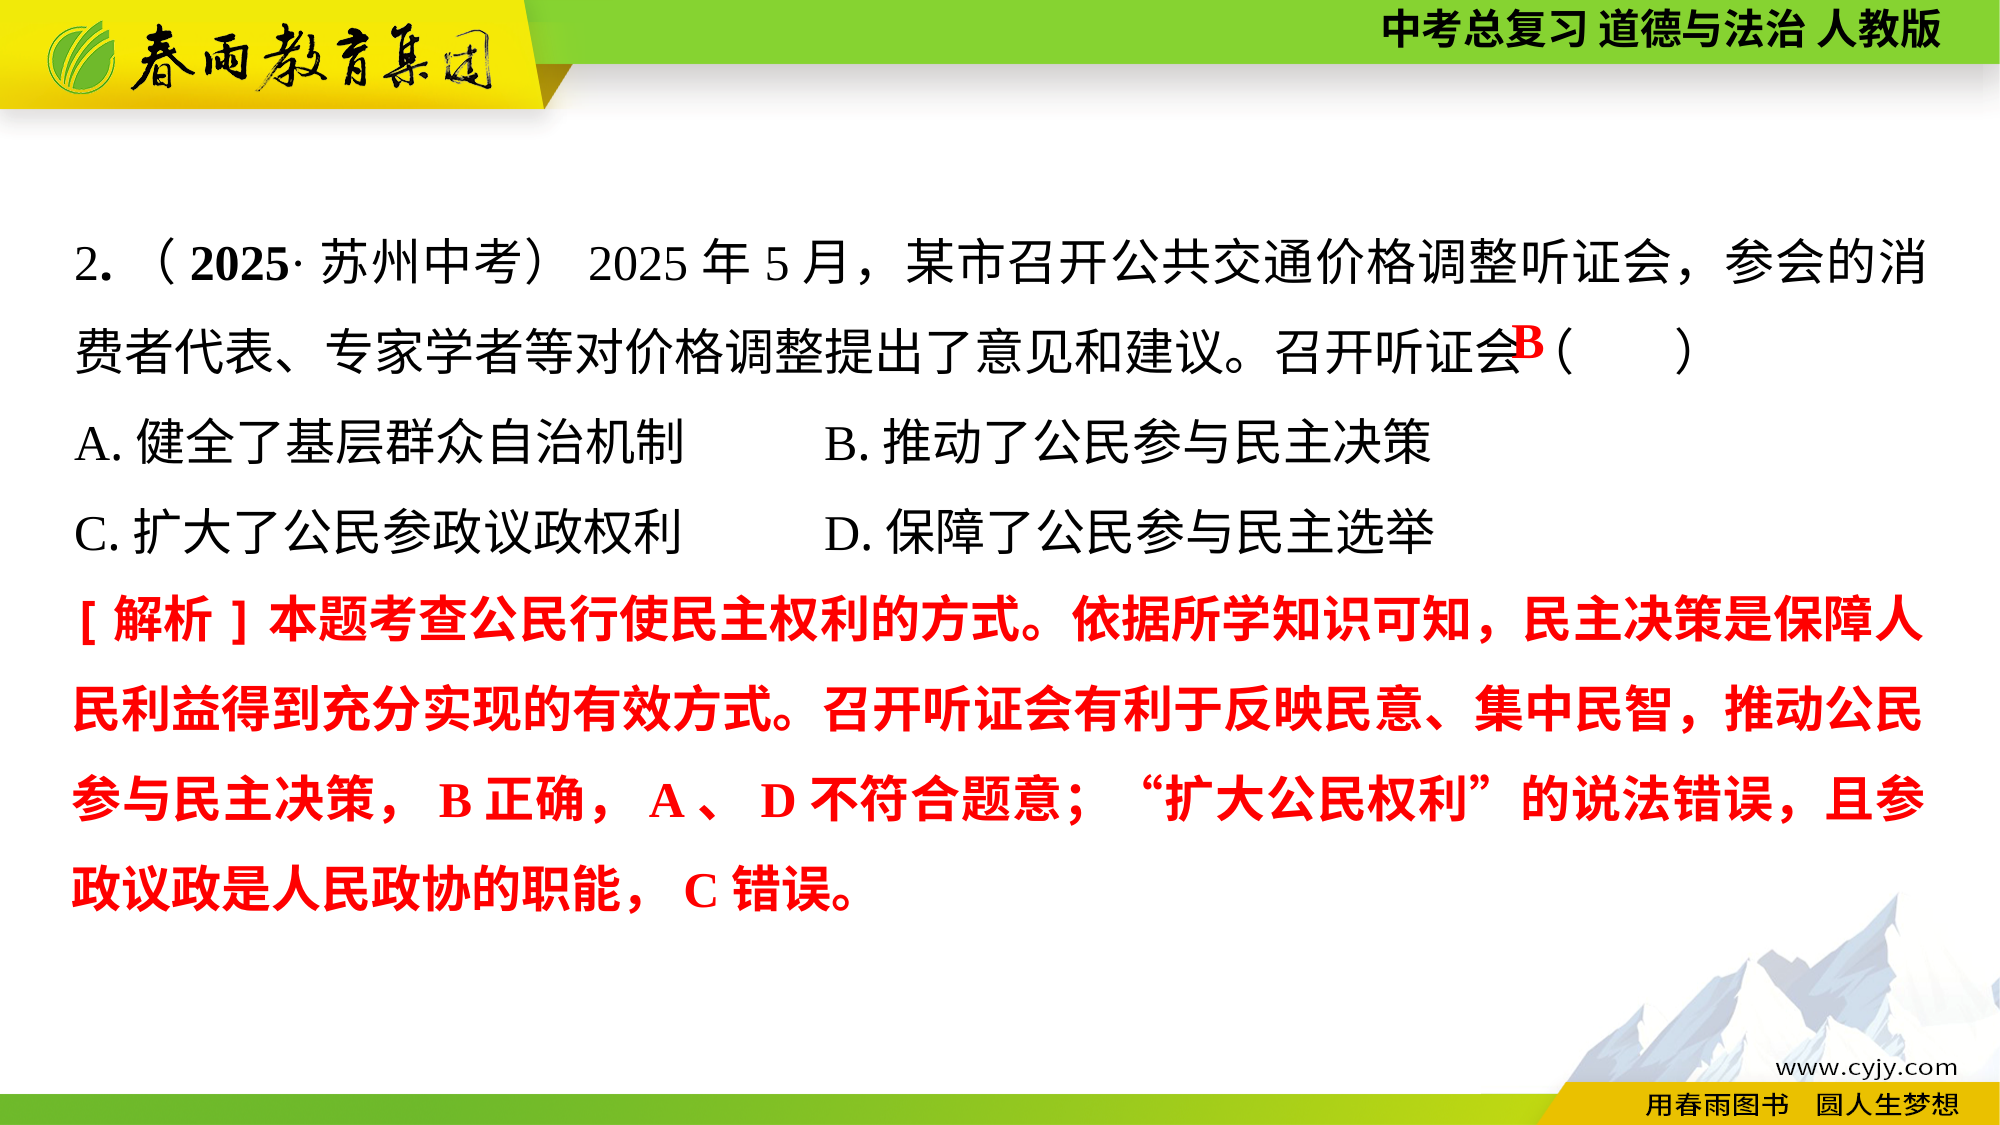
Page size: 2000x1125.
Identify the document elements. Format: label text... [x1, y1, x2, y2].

text_box B [1496, 301, 1560, 376]
picture [0, 0, 2000, 1125]
list 2.（2025·苏州中考）2025年5月，某市召开公共交通价格调整听证会，参会的消费者代表、专家学者等对价格调整提出了意见和建议。召开听证会（ ） A.健全了基层群众自治机制 B.推动了公民参与民主决策 C.扩大了公民参政议政权利 D.保障了公民参与民主选举 [59, 193, 1944, 561]
text_box [解析]本题考查公民行使民主权利的方式。依据所学知识可知，民主决策是保障人民利益得到充分实现的有效方式。召开听证会有利于反映民意、集中民智，推动公民参与民主决策，B正确，A、D不符合题意；“扩大公民权利”的说法错误，且参政议政是人民政协的职能，C错误。 [56, 549, 1941, 925]
